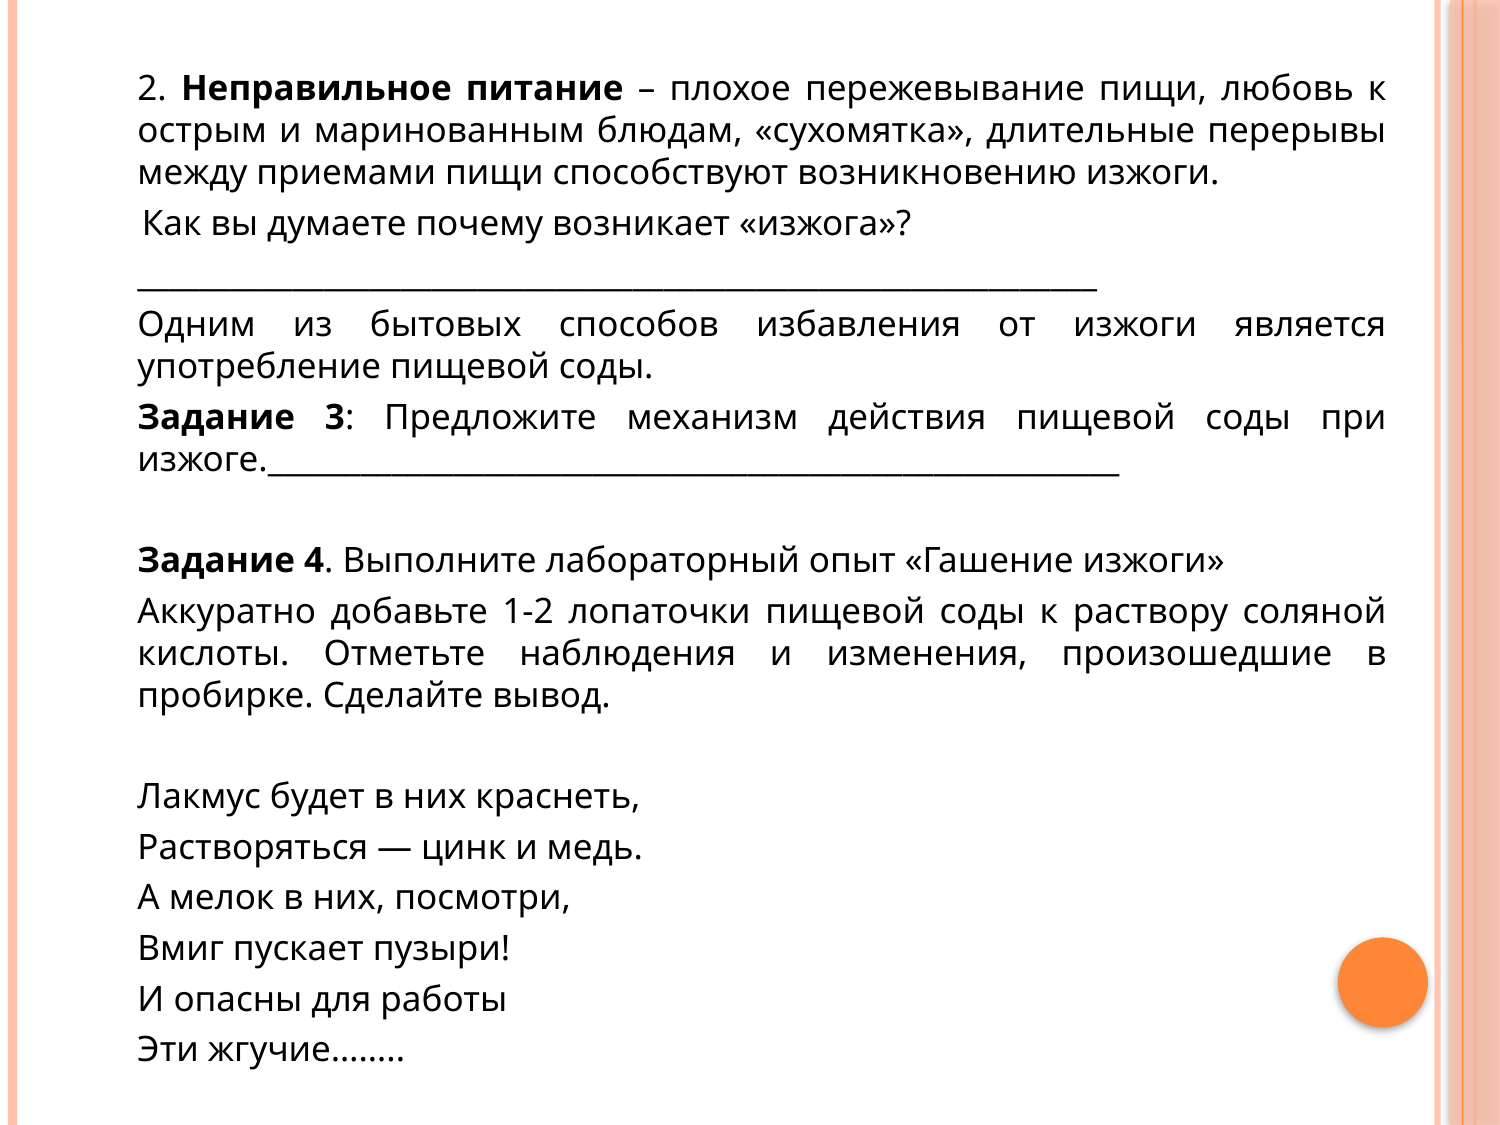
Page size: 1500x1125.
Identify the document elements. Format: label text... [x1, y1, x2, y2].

list 2. Неправильное питание – плохое пережевывание пищи, любовь к острым и маринованным блюдам, «сухомятка», длительные перерывы между приемами пищи способствуют возникновению изжоги. Как вы думаете почему возникает «изжога»? ______________________________________________________________ Одним из бытовых способов избавления от изжоги является употребление пищевой соды. Задание 3: Предложите механизм действия пищевой соды при изжоге._______________________________________________________ Задание 4. Выполните лабораторный опыт «Гашение изжоги» Аккуратно добавьте 1-2 лопаточки пищевой соды к раствору соляной кислоты. Отметьте наблюдения и изменения, произошедшие в пробирке. Сделайте вывод. Лакмус будет в них краснеть, Растворяться — цинк и медь. А мелок в них, посмотри, Вмиг пускает пузыри! И опасны для работы Эти жгучие…….. [82, 58, 1402, 1102]
